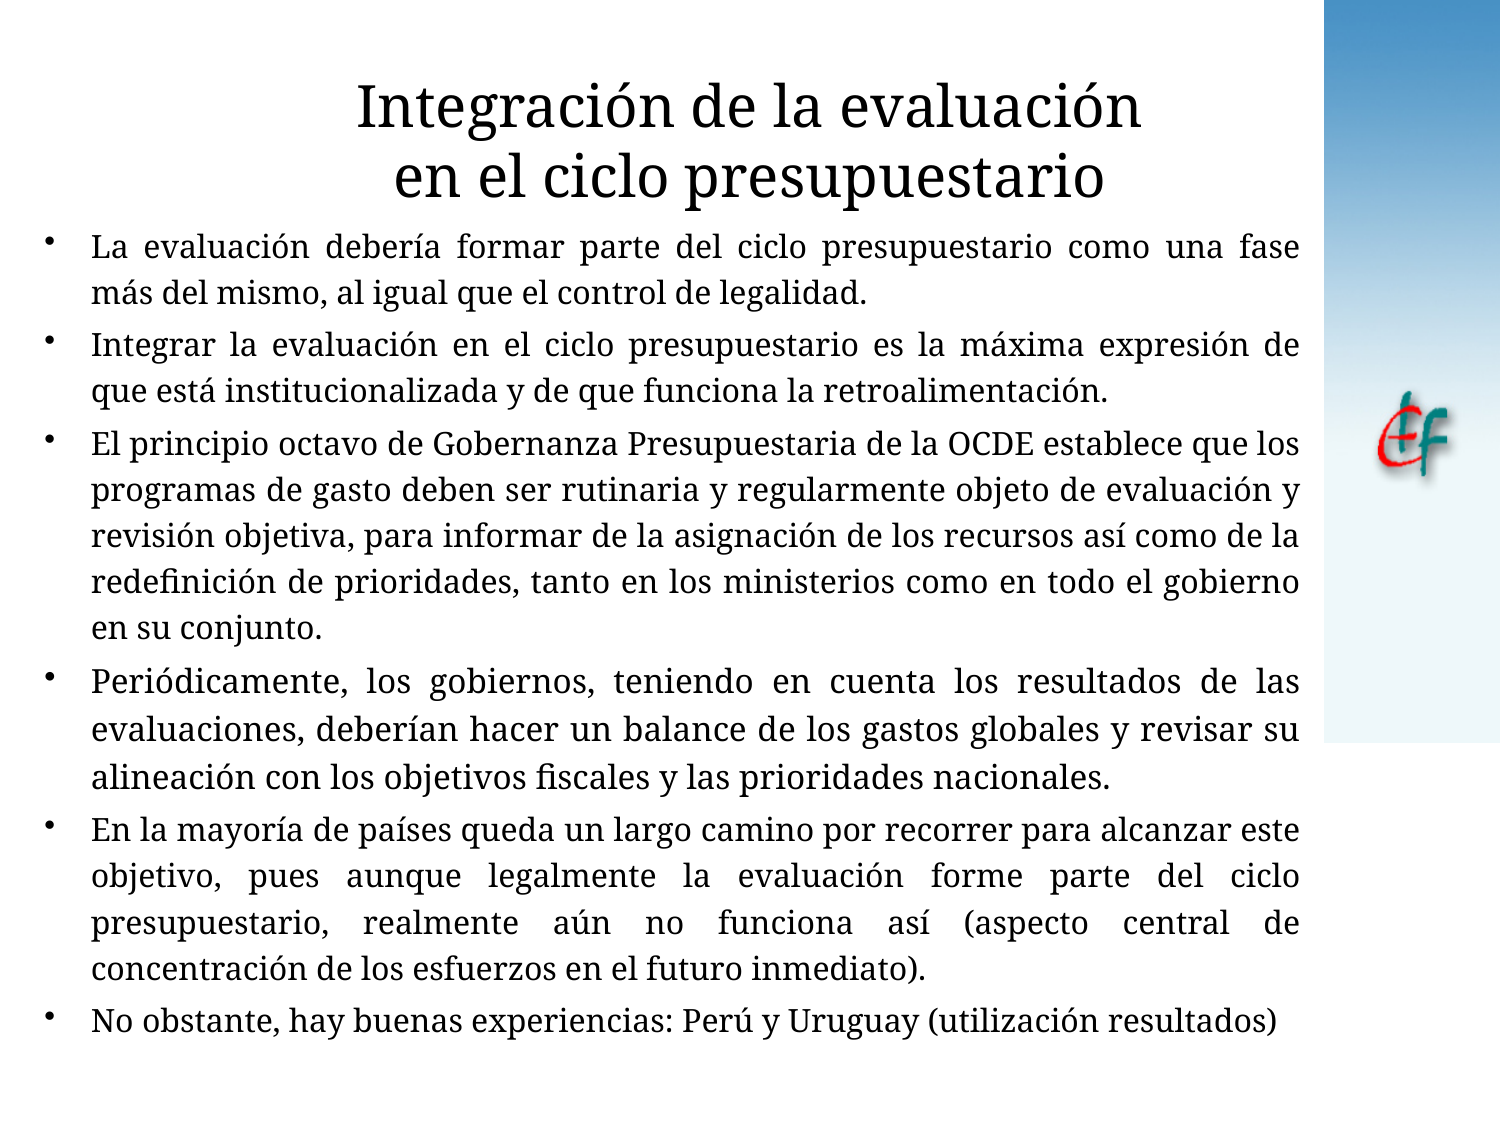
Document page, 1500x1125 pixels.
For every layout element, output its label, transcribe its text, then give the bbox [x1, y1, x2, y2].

title Integración de la evaluación en el ciclo presupuestario [74, 44, 1318, 210]
list La evaluación debería formar parte del ciclo presupuestario como una fase más del mismo, al igual que el control de legalidad. Integrar la evaluación en el ciclo presupuestario es la máxima expresión de que está institucionalizada y de que funciona la retroalimentación. El principio octavo de Gobernanza Presupuestaria de la OCDE establece que los programas de gasto deben ser rutinaria y regularmente objeto de evaluación y revisión objetiva, para informar de la asignación de los recursos así como de la redefinición de prioridades, tanto en los ministerios como en todo el gobierno en su conjunto. Periódicamente, los gobiernos, teniendo en cuenta los resultados de las evaluaciones, deberían hacer un balance de los gastos globales y revisar su alineación con los objetivos fiscales y las prioridades nacionales. En la mayoría de países queda un largo camino por recorrer para alcanzar este objetivo, pues aunque legalmente la evaluación forme parte del ciclo presupuestario, realmente aún no funciona así (aspecto central de concentración de los esfuerzos en el futuro inmediato). No obstante, hay buenas experiencias: Perú y Uruguay (utilización resultados) [29, 210, 1318, 1102]
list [1323, 0, 1500, 743]
